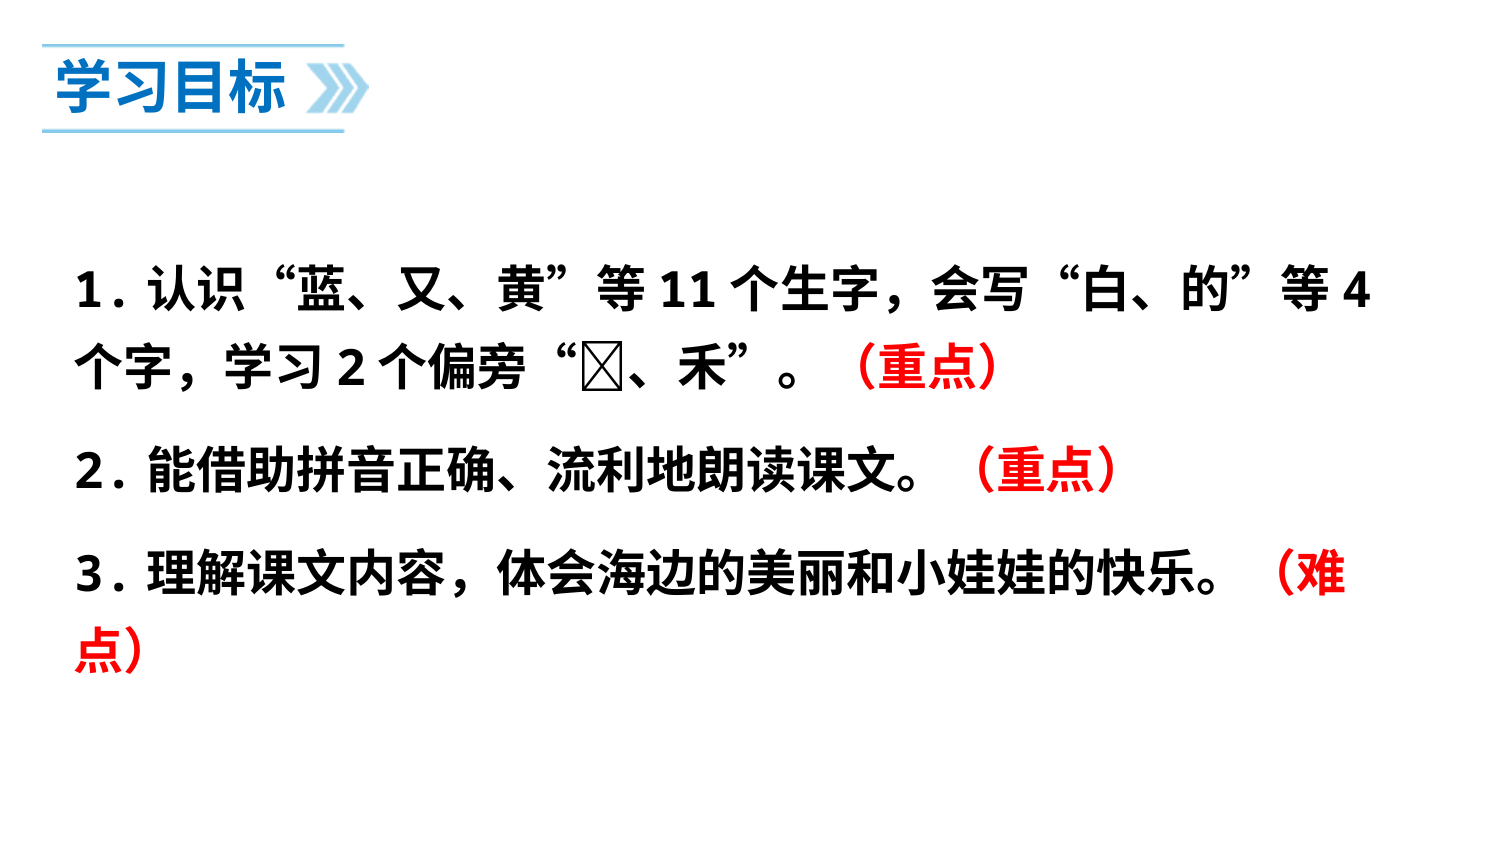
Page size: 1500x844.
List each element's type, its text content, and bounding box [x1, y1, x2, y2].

text_box 1.认识“蓝、又、黄”等11个生字，会写“白、的”等4个字，学习2个偏旁“、禾”。（重点） 2.能借助拼音正确、流利地朗读课文。（重点） 3.理解课文内容，体会海边的美丽和小娃娃的快乐。（难点） [62, 234, 1435, 685]
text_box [29, 42, 369, 133]
